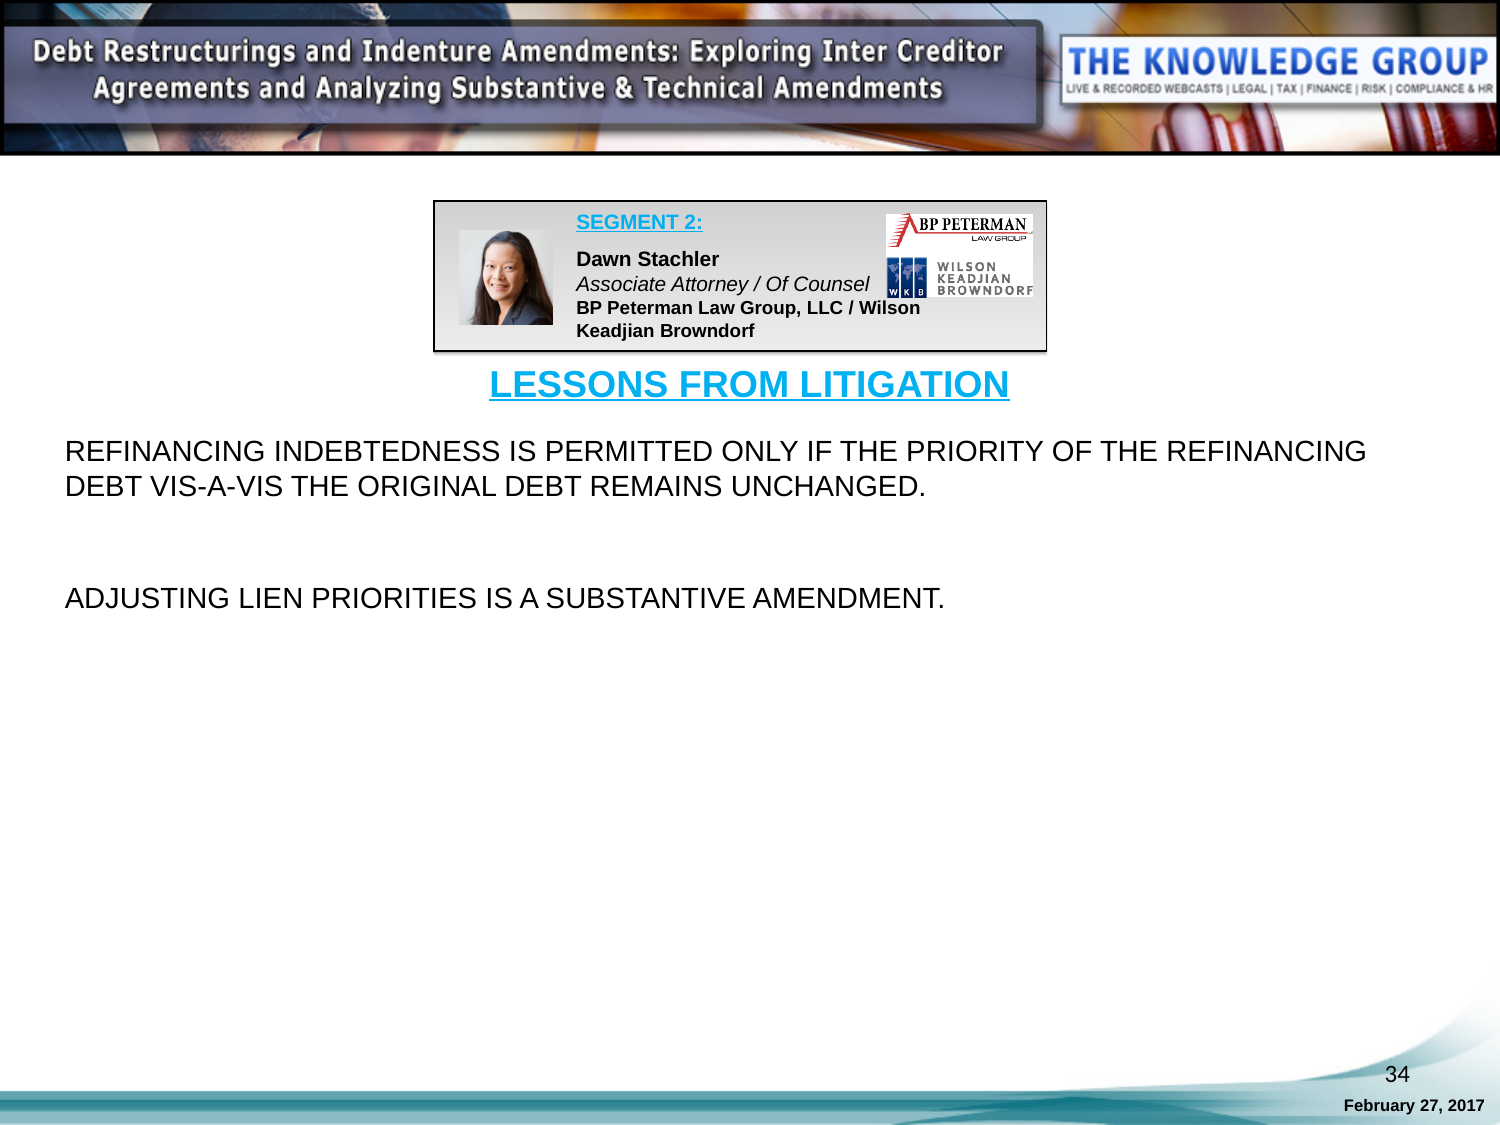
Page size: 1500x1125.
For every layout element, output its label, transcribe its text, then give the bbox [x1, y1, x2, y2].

text_box February 27, 2017 [1100, 1087, 1500, 1123]
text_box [433, 200, 1047, 352]
text_box refinancing indebtedness Is permitted only if the priority of the refinancing debt vis-a-vis the original debt remains unchanged. Adjusting lien priorities is a substantive amendment. [50, 424, 1450, 622]
slide_number 34 [1074, 1042, 1425, 1103]
picture [0, 412, 1500, 1125]
text_box LESSONS FROM LITIGATION [0, 352, 1500, 412]
picture [0, 0, 1500, 352]
